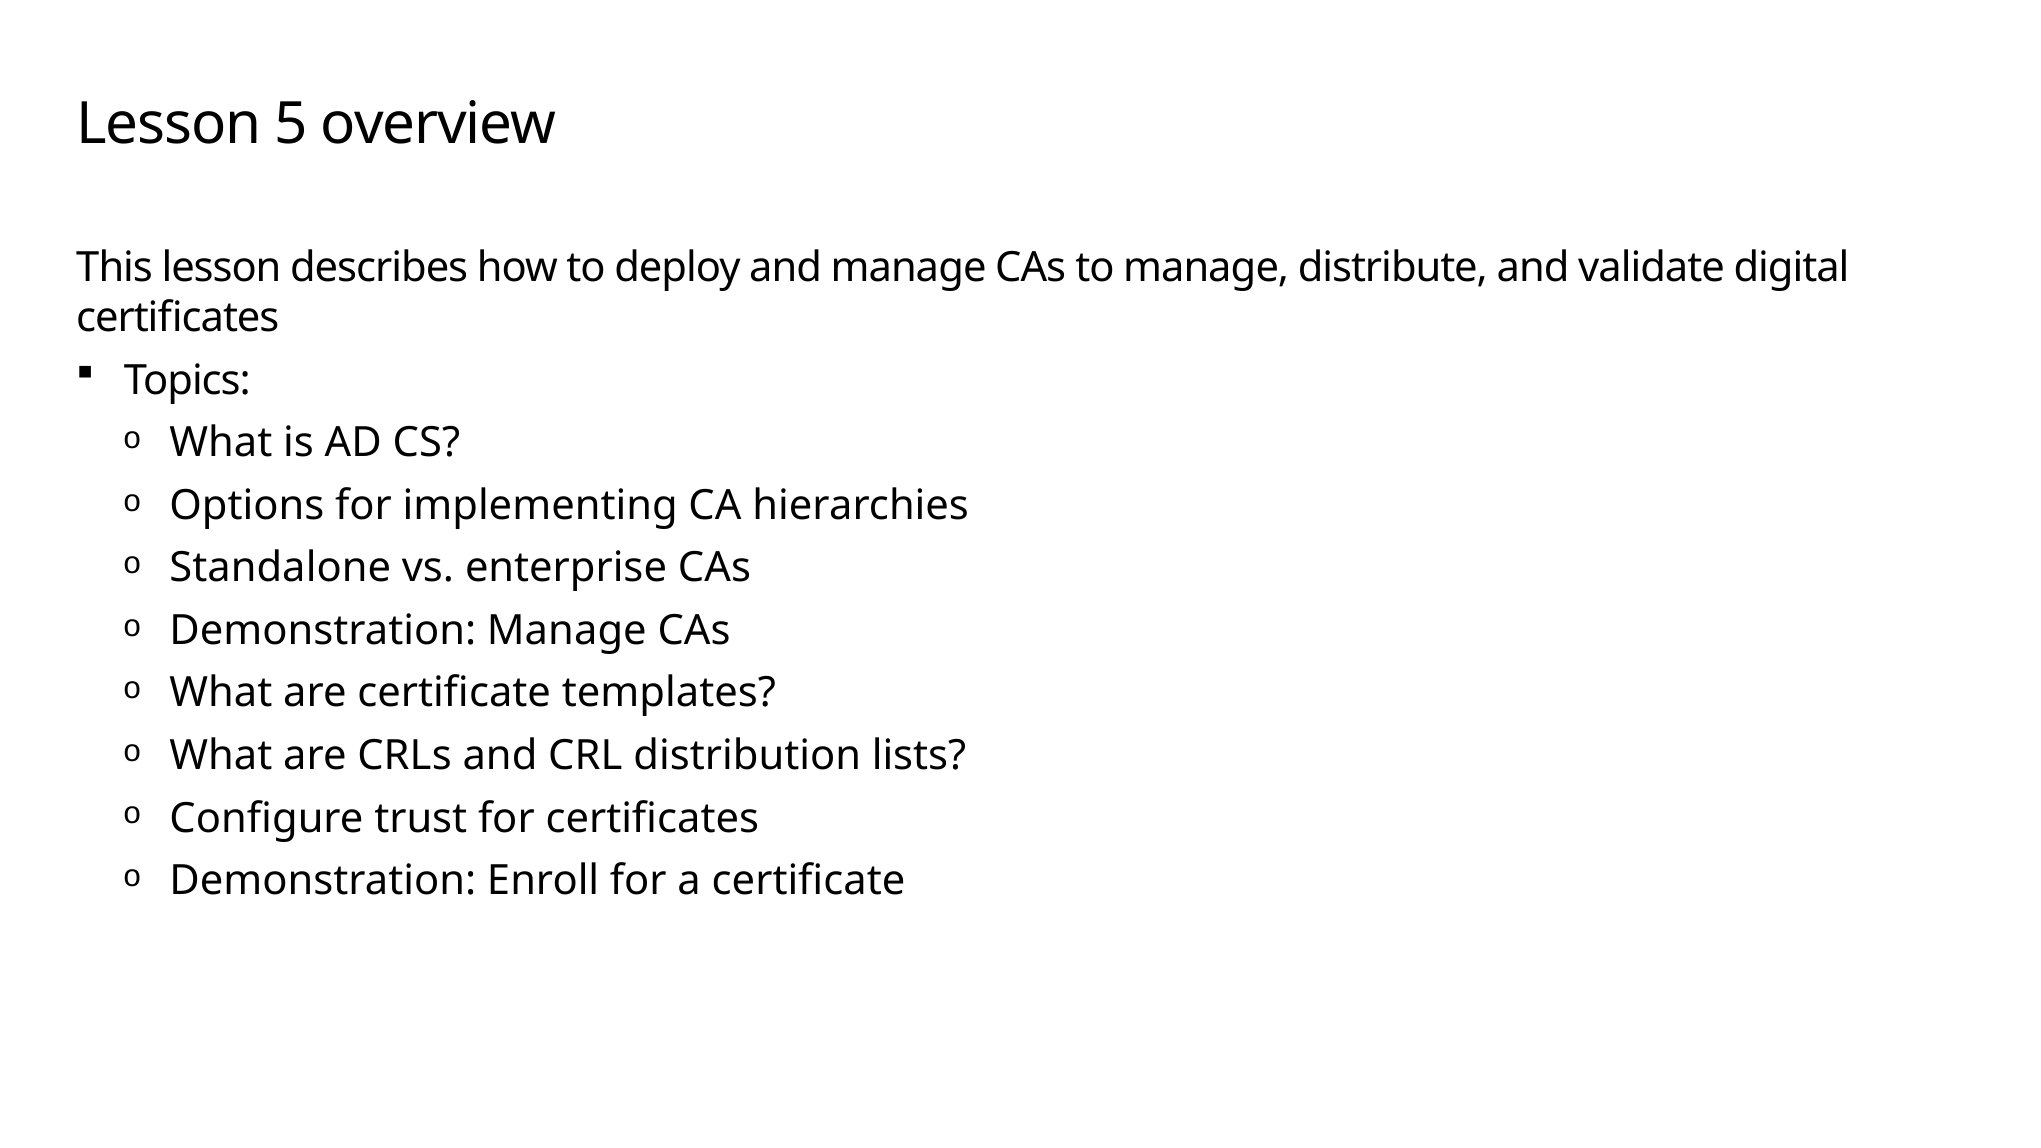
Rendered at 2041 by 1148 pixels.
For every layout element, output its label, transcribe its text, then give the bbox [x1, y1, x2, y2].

title Lesson 5 overview [76, 93, 1968, 161]
list This lesson describes how to deploy and manage CAs to manage, distribute, and validate digital certificates Topics: What is AD CS? Options for implementing CA hierarchies Standalone vs. enterprise CAs Demonstration: Manage CAs What are certificate templates? What are CRLs and CRL distribution lists? Configure trust for certificates Demonstration: Enroll for a certificate [76, 240, 1900, 1014]
